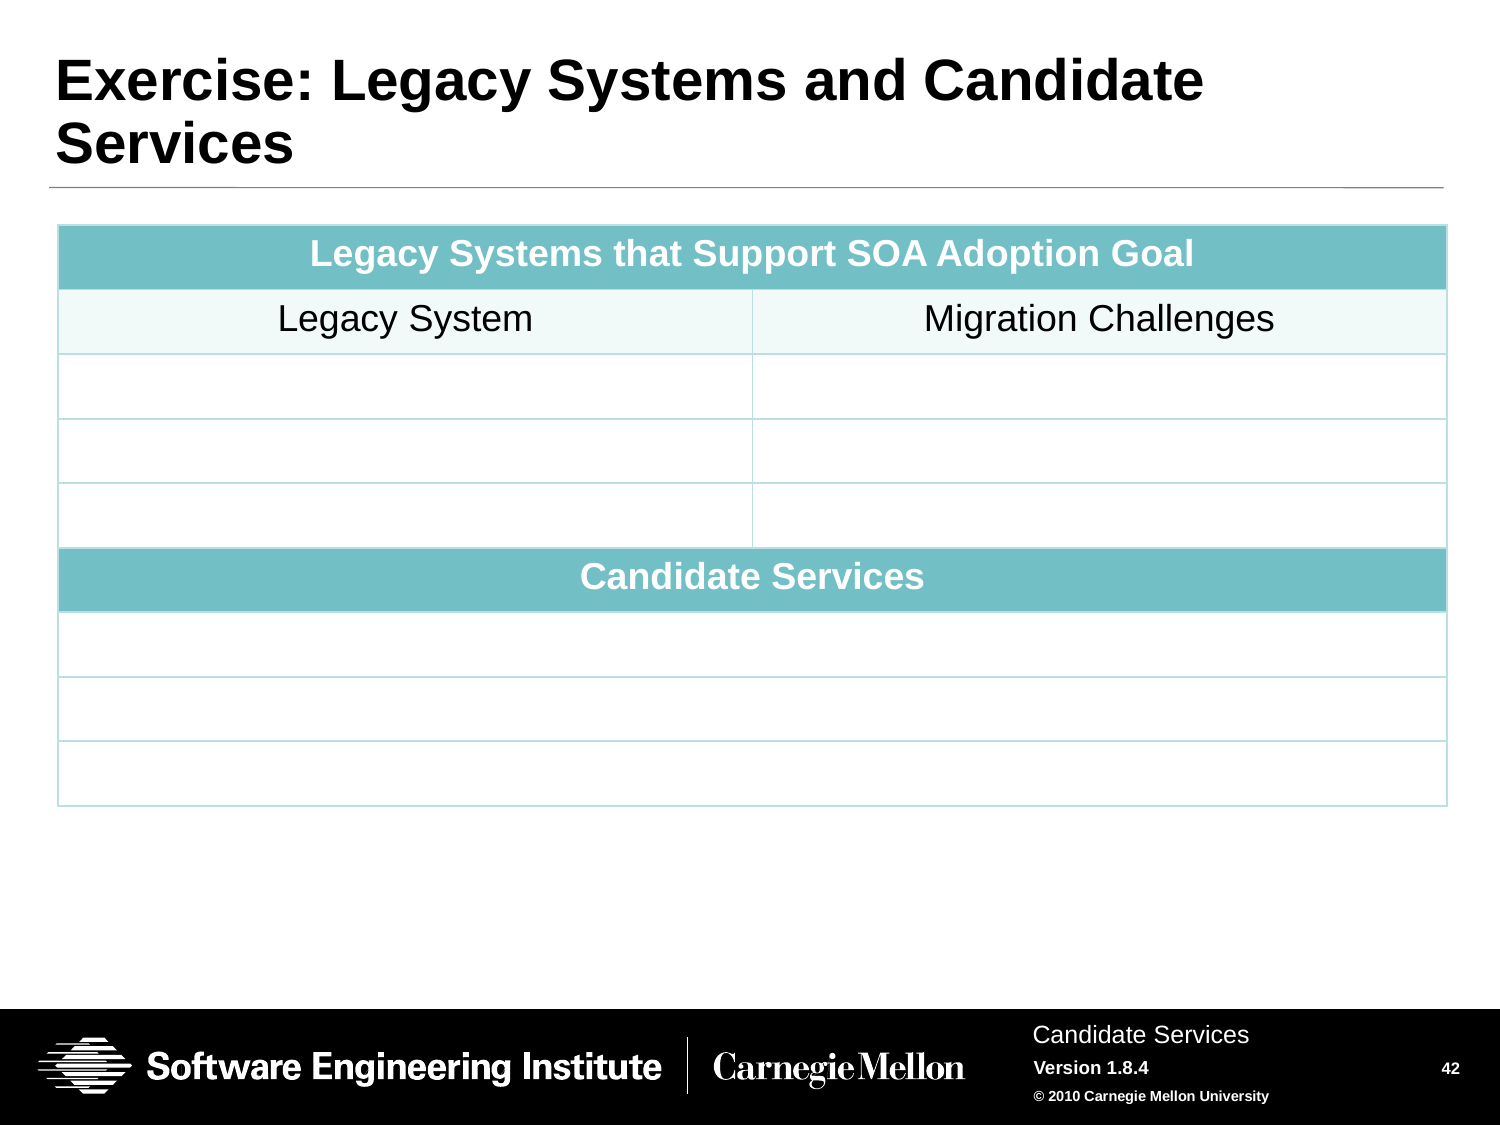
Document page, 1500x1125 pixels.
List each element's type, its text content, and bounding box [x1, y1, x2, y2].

table_cell [753, 355, 1446, 418]
table_cell [59, 484, 752, 547]
table_cell [753, 484, 1446, 547]
table_cell [59, 613, 1446, 676]
table_cell [59, 420, 752, 482]
table_cell Migration Challenges [753, 290, 1446, 353]
title Exercise: Legacy Systems and Candidate Services [55, 49, 1451, 114]
table_cell [59, 355, 752, 418]
table_header Legacy Systems that Support SOA Adoption Goal [59, 226, 1446, 289]
table_cell [59, 678, 1446, 740]
table_cell Legacy System [59, 290, 752, 353]
table_cell Candidate Services [59, 549, 1446, 611]
table_cell [753, 420, 1446, 482]
text_box Candidate Services [1017, 1010, 1265, 1056]
table_cell [59, 742, 1446, 805]
